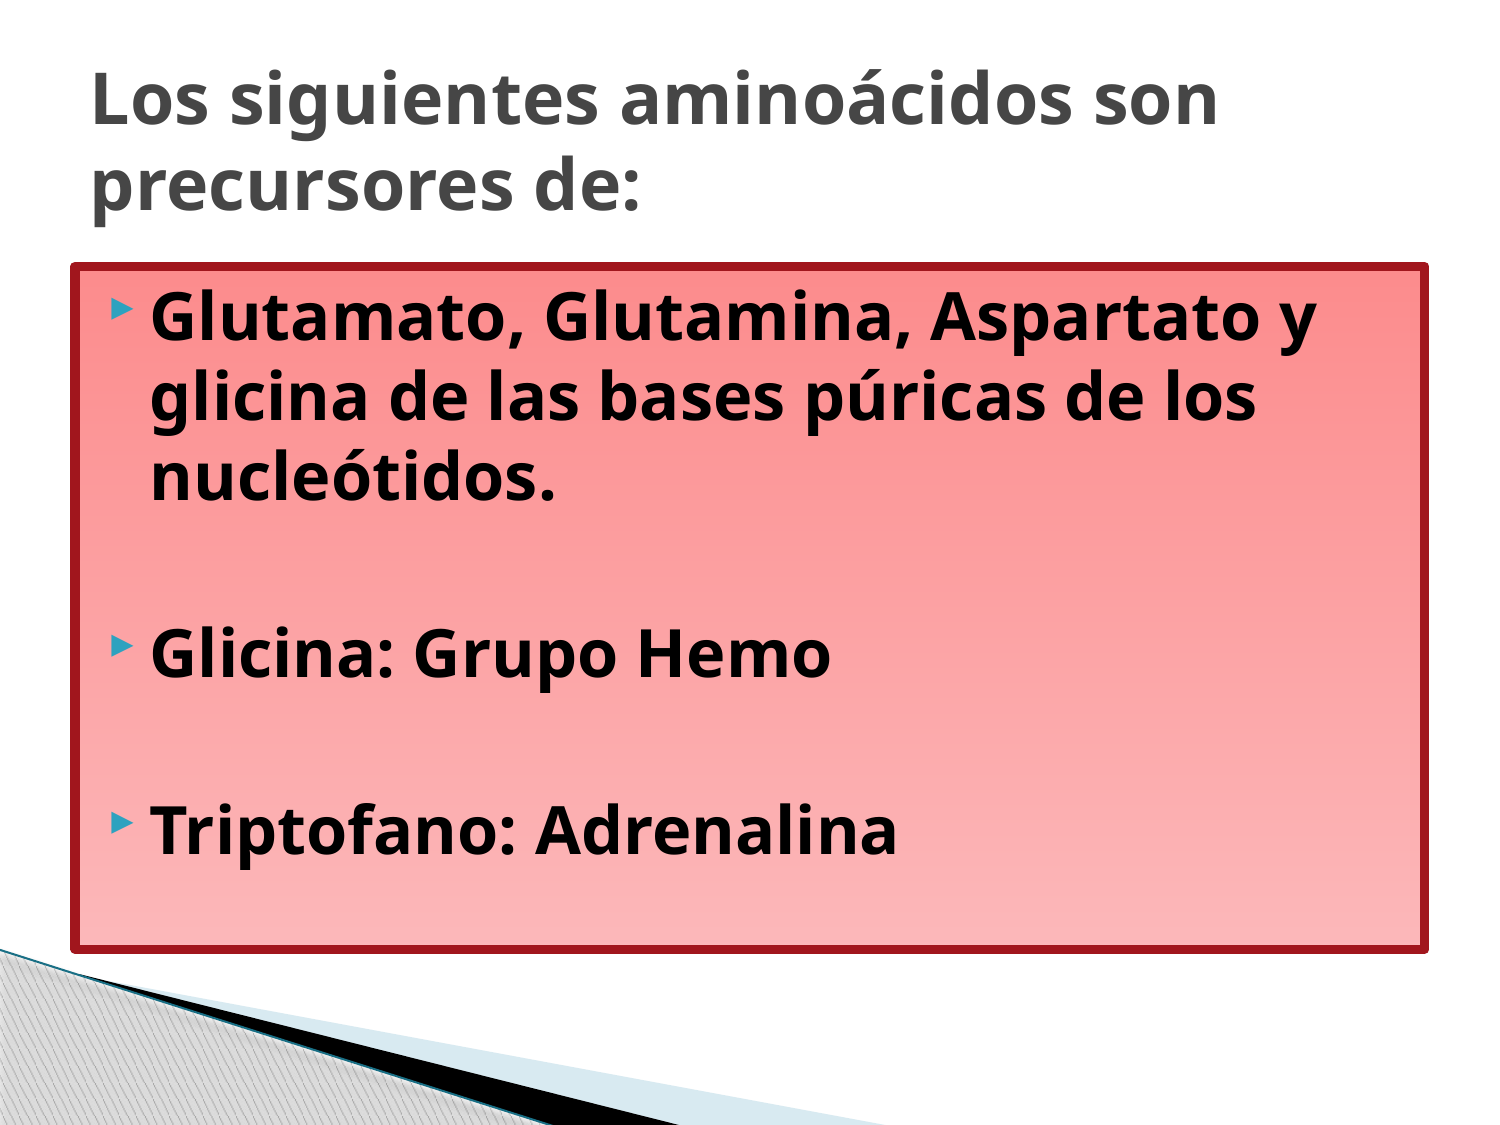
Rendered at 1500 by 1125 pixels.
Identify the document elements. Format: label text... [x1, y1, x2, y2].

list Glutamato, Glutamina, Aspartato y glicina de las bases púricas de los nucleótidos. Glicina: Grupo Hemo Triptofano: Adrenalina [70, 262, 1429, 954]
title Los siguientes aminoácidos son precursores de: [75, 45, 1425, 233]
